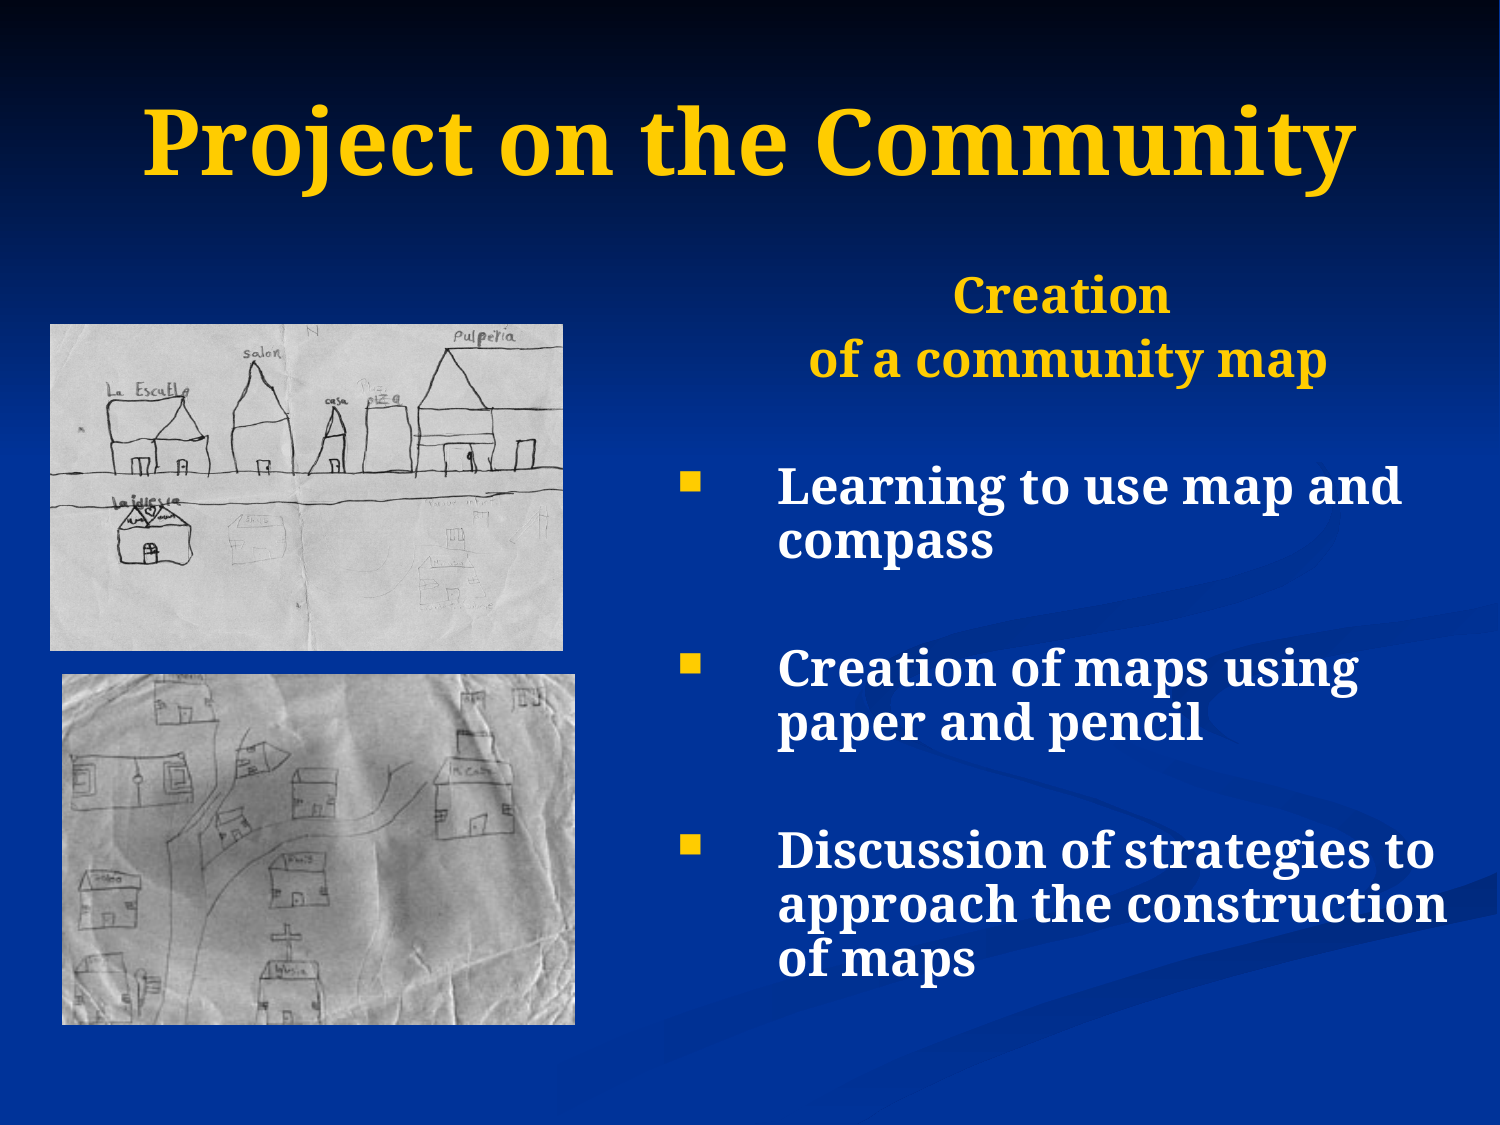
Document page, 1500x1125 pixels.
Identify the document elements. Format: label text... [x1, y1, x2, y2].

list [62, 674, 576, 1026]
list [49, 324, 563, 652]
title Project on the Community [74, 44, 1426, 233]
list Creation of a community map Learning to use map and compass Creation of maps using paper and pencil Discussion of strategies to approach the construction of maps [662, 262, 1476, 1006]
